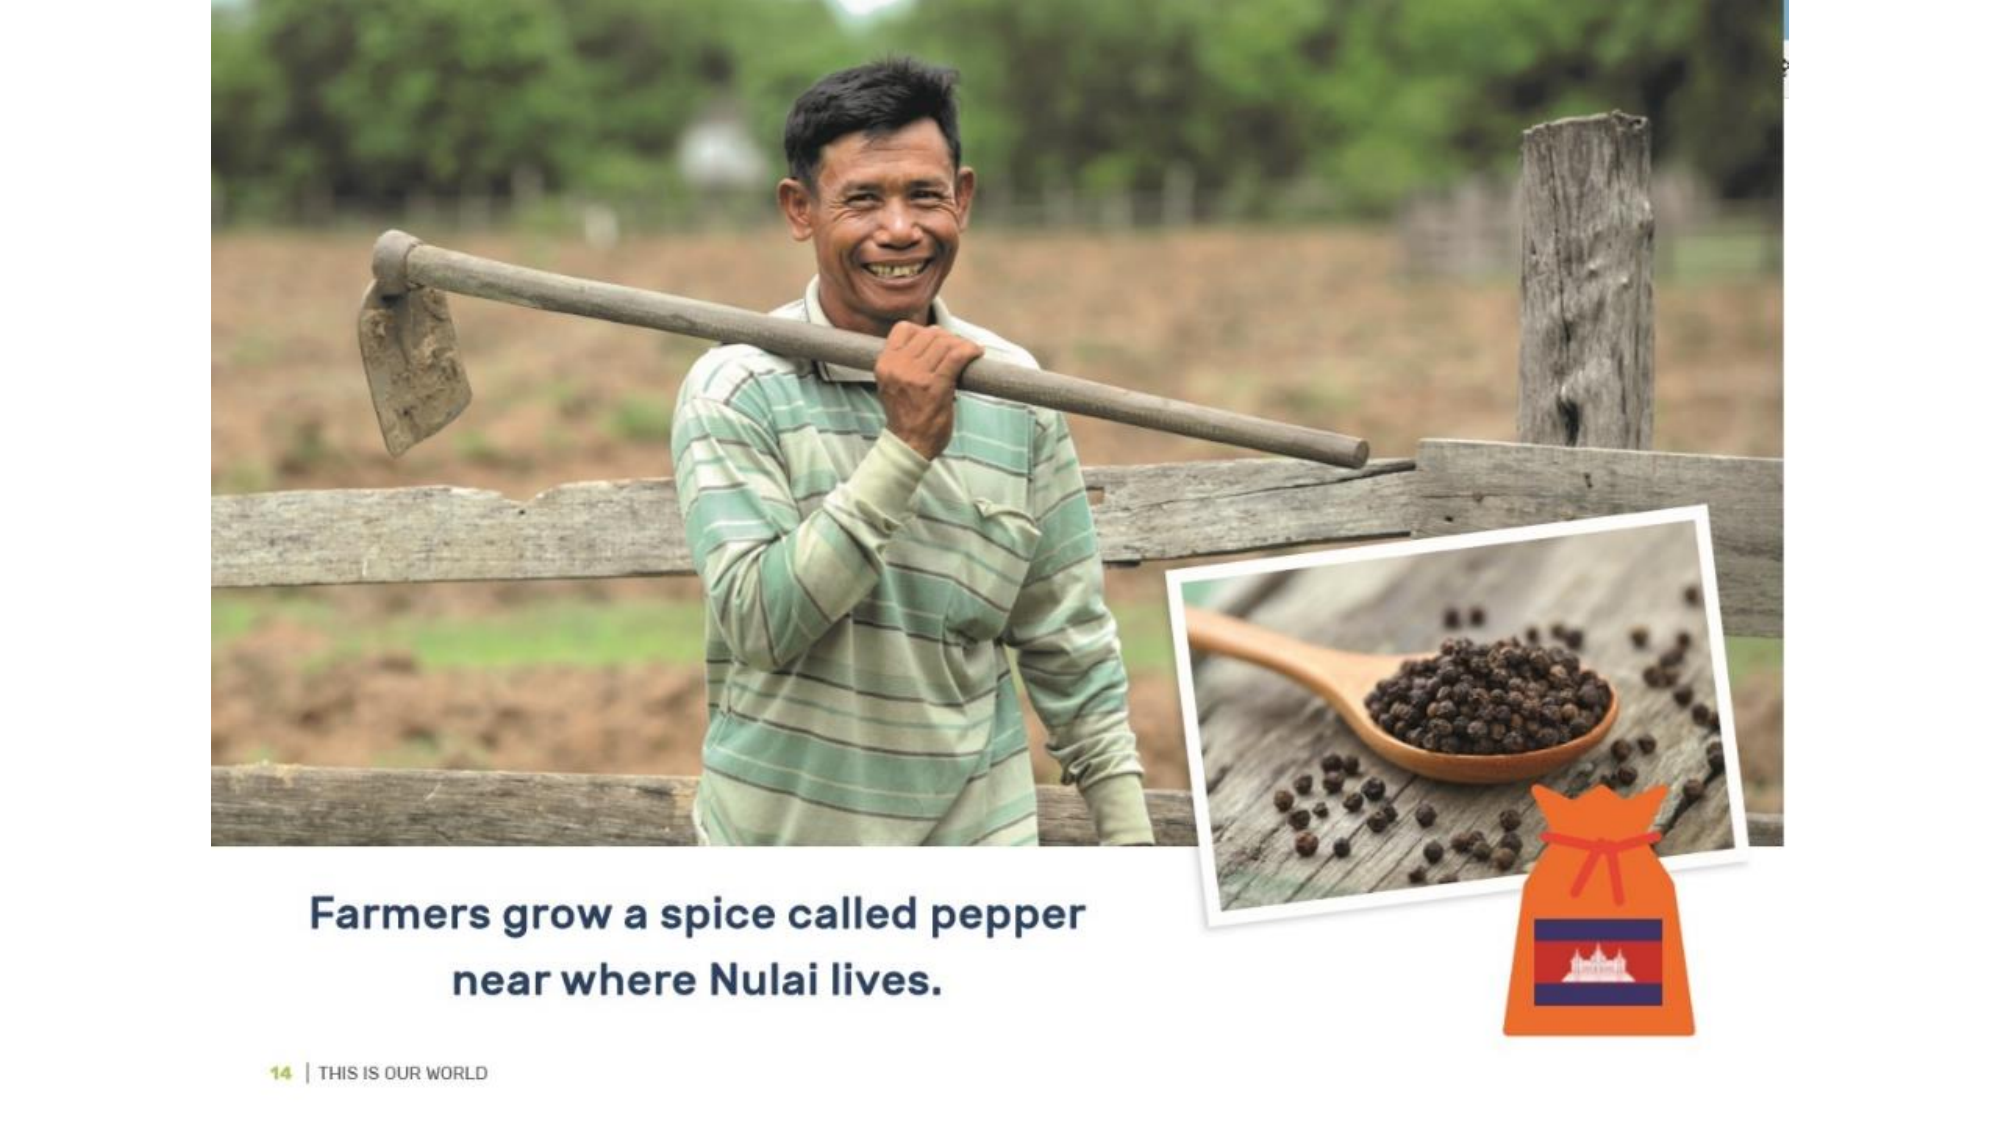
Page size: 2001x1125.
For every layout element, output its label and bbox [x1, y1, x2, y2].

picture [211, 0, 1789, 1125]
